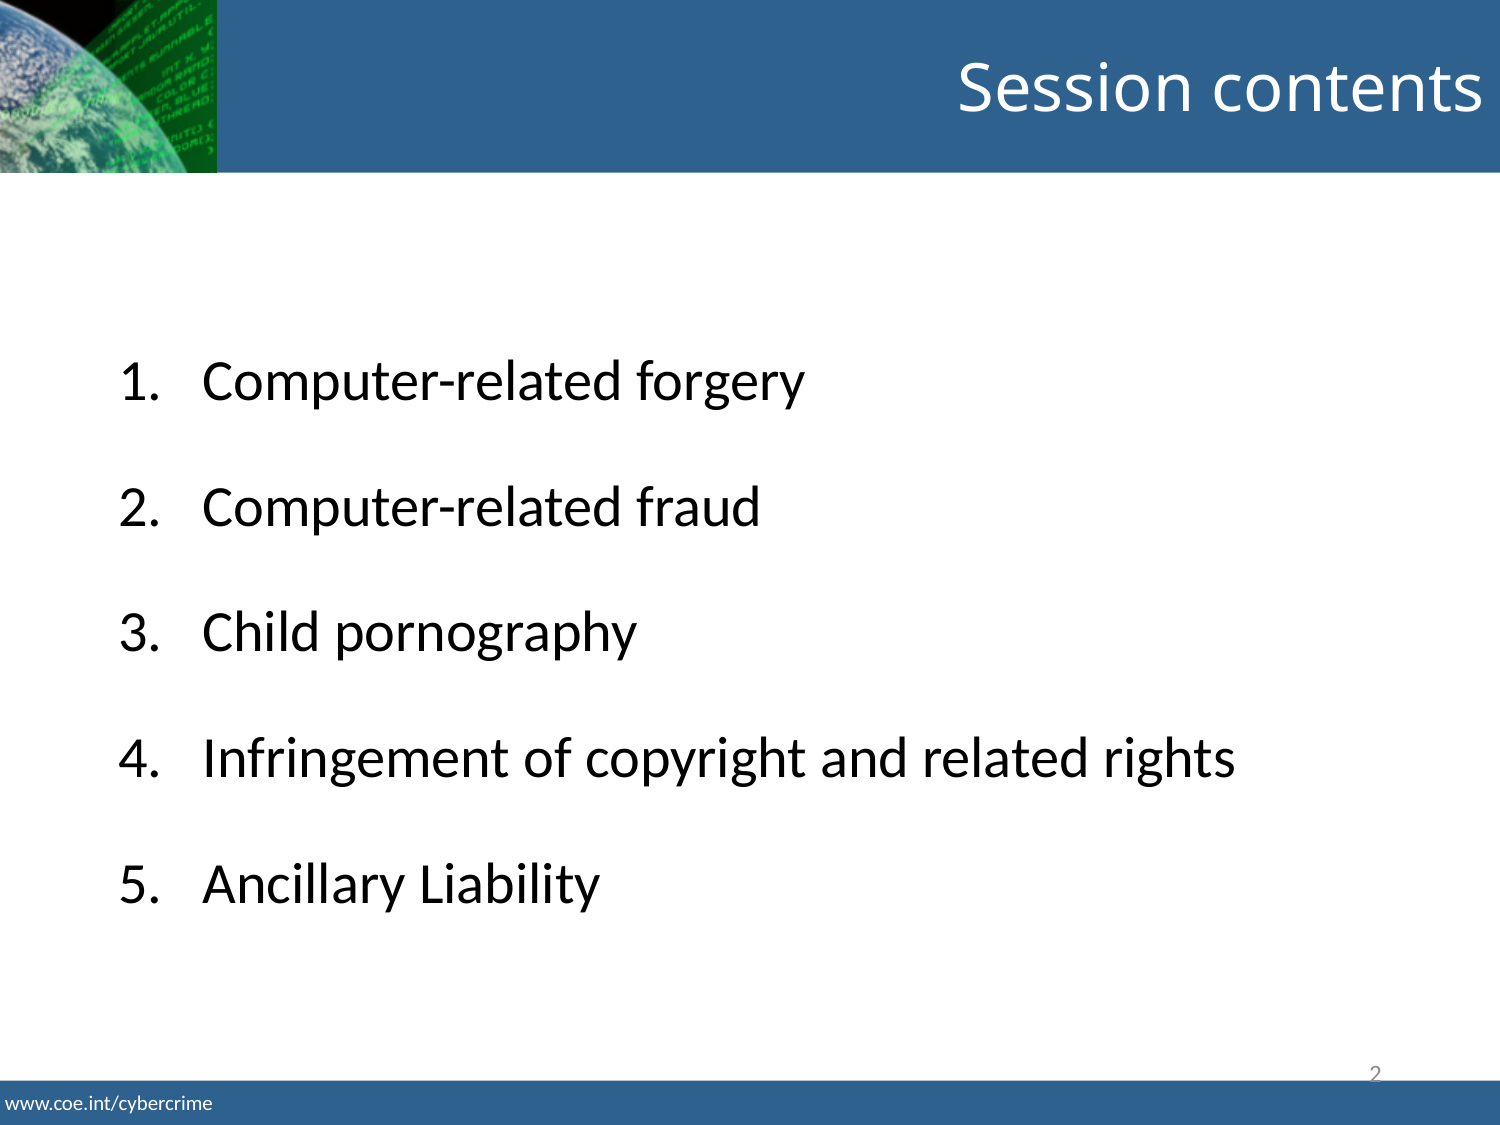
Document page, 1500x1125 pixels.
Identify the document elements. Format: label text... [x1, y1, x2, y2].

list Computer-related forgery Computer-related fraud Child pornography Infringement of copyright and related rights Ancillary Liability [103, 299, 1397, 1014]
picture [0, 0, 217, 173]
slide_number 2 [1059, 1042, 1397, 1103]
list Session contents [421, 0, 1500, 172]
